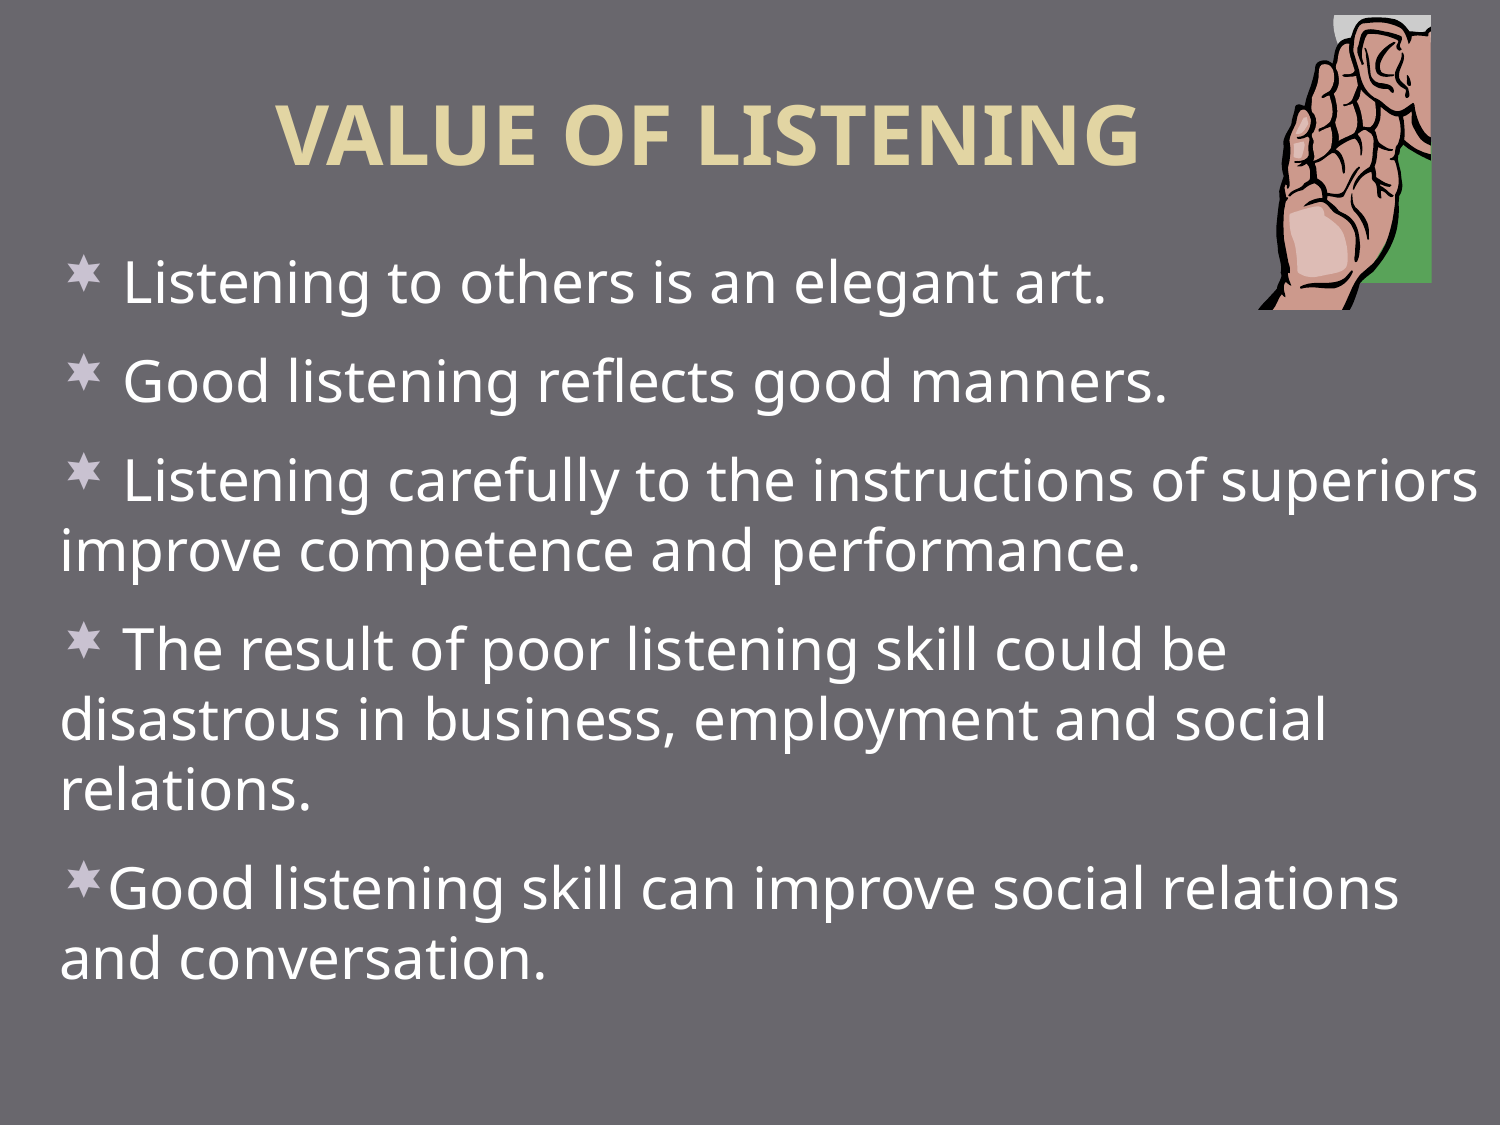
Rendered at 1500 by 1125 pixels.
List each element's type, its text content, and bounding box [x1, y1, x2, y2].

text_box VALUE OF LISTENING [260, 75, 1159, 190]
picture [1257, 14, 1432, 311]
text_box [249, 87, 1257, 237]
text_box Listening to others is an elegant art. Good listening reflects good manners. Listening carefully to the instructions of superiors improve competence and performance. The result of poor listening skill could be disastrous in business, employment and social relations. Good listening skill can improve social relations and conversation. [44, 237, 1500, 999]
